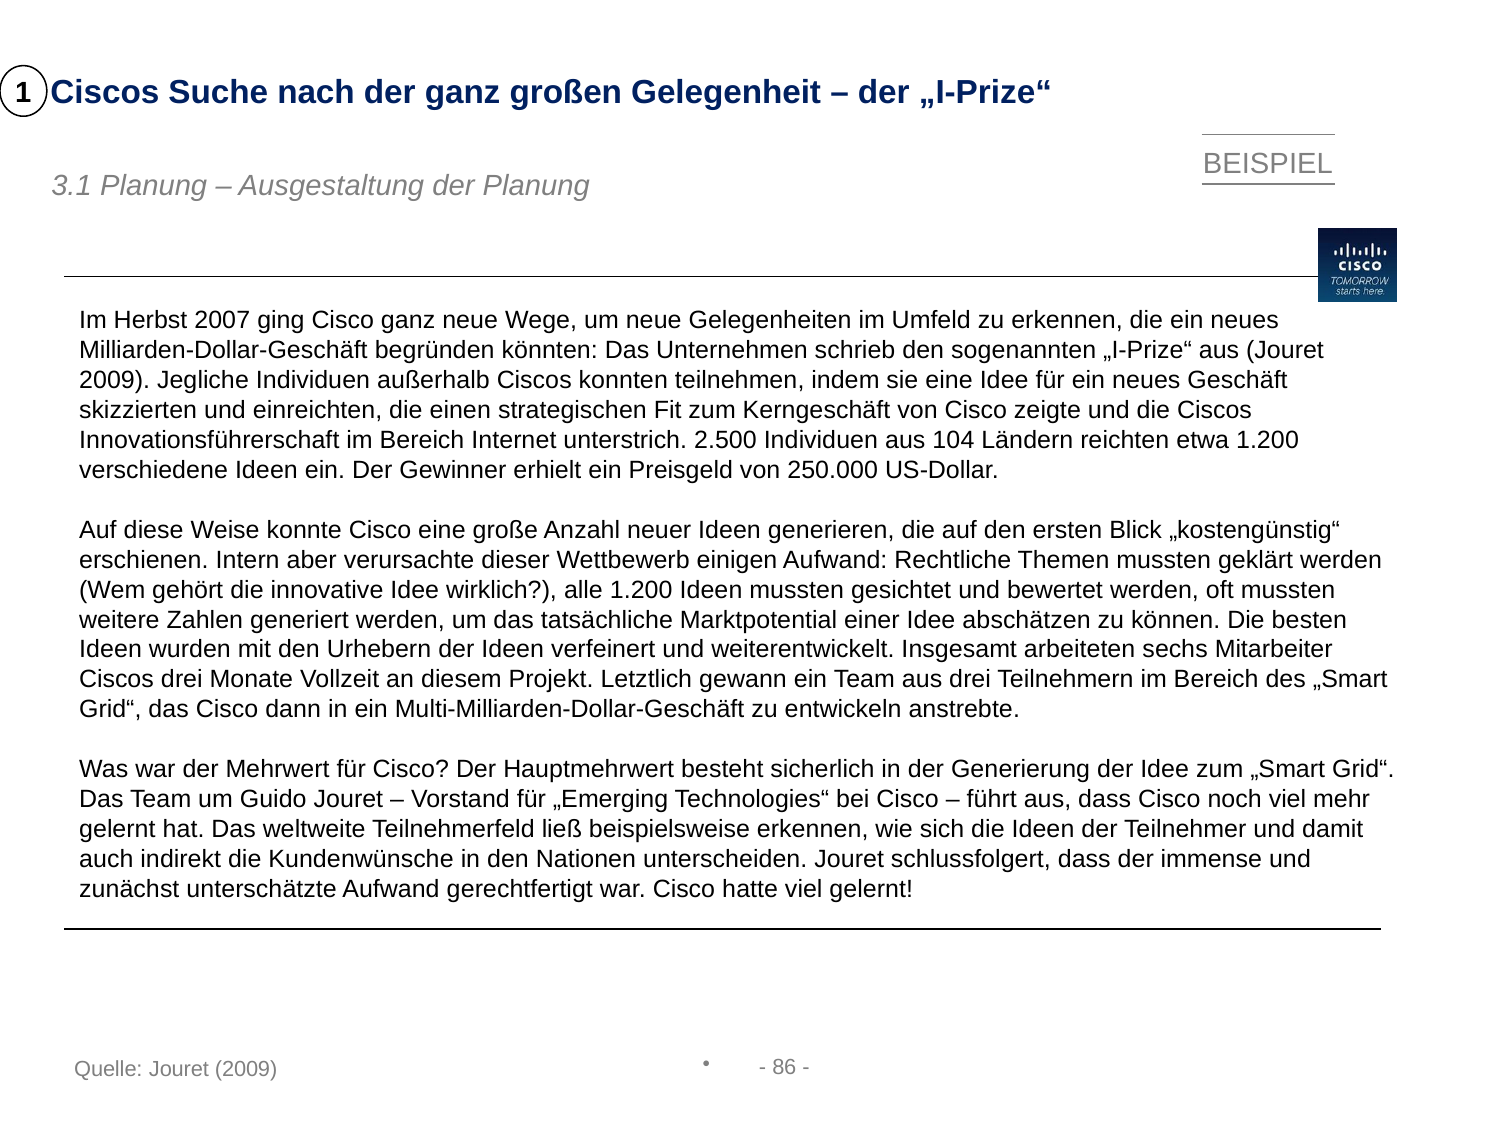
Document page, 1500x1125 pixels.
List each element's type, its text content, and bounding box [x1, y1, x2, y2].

text_box Im Herbst 2007 ging Cisco ganz neue Wege, um neue Gelegenheiten im Umfeld zu erkennen, die ein neues Milliarden-Dollar-Geschäft begründen könnten: Das Unternehmen schrieb den sogenannten „I-Prize“ aus (Jouret 2009). Jegliche Individuen außerhalb Ciscos konnten teilnehmen, indem sie eine Idee für ein neues Geschäft skizzierten und einreichten, die einen strategischen Fit zum Kerngeschäft von Cisco zeigte und die Ciscos Innovationsführerschaft im Bereich Internet unterstrich. 2.500 Individuen aus 104 Ländern reichten etwa 1.200 verschiedene Ideen ein. Der Gewinner erhielt ein Preisgeld von 250.000 US-Dollar. Auf diese Weise konnte Cisco eine große Anzahl neuer Ideen generieren, die auf den ersten Blick „kostengünstig“ erschienen. Intern aber verursachte dieser Wettbewerb einigen Aufwand: Rechtliche Themen mussten geklärt werden (Wem gehört die innovative Idee wirklich?), alle 1.200 Ideen mussten gesichtet und bewertet werden, oft mussten weitere Zahlen generiert werden, um das tatsächliche Marktpotential einer Idee abschätzen zu können. Die besten Ideen wurden mit den Urhebern der Ideen verfeinert und weiterentwickelt. Insgesamt arbeiteten sechs Mitarbeiter Ciscos drei Monate Vollzeit an diesem Projekt. Letztlich gewann ein Team aus drei Teilnehmern im Bereich des „Smart Grid“, das Cisco dann in ein Multi-Milliarden-Dollar-Geschäft zu entwickeln anstrebte. Was war der Mehrwert für Cisco? Der Hauptmehrwert besteht sicherlich in der Generierung der Idee zum „Smart Grid“. Das Team um Guido Jouret – Vorstand für „Emerging Technologies“ bei Cisco – führt aus, dass Cisco noch viel mehr gelernt hat. Das weltweite Teilnehmerfeld ließ beispielsweise erkennen, wie sich die Ideen der Teilnehmer und damit auch indirekt die Kundenwünsche in den Nationen unterscheiden. Jouret schlussfolgert, dass der immense und zunächst unterschätzte Aufwand gerechtfertigt war. Cisco hatte viel gelernt! [64, 296, 1416, 910]
text_box 3.1 Planung – Ausgestaltung der Planung [36, 159, 606, 209]
text_box Ciscos Suche nach der ganz großen Gelegenheit – der „I-Prize“ [35, 63, 1433, 118]
text_box BEISPIEL [1188, 137, 1349, 187]
slide_number - 86 - [599, 1045, 913, 1093]
text_box Quelle: Jouret (2009) [59, 1046, 299, 1088]
picture [1317, 228, 1398, 302]
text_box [0, 65, 51, 118]
